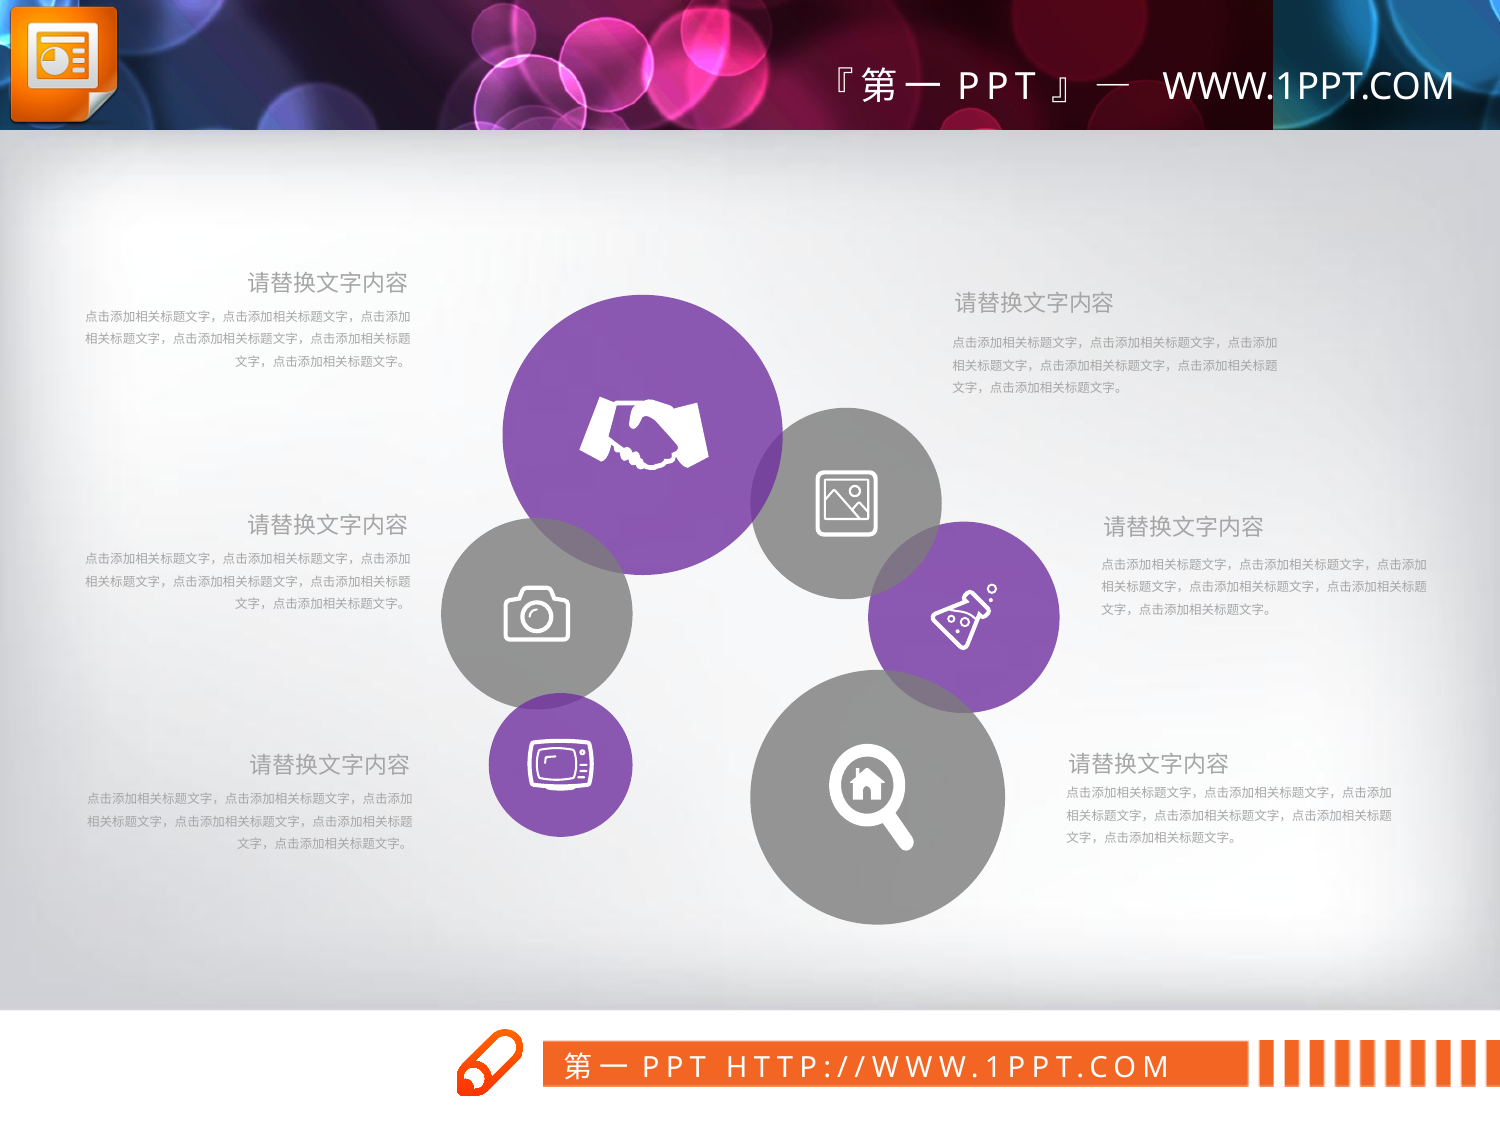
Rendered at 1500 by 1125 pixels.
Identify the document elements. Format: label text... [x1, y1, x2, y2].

text_box 请替换文字内容 [94, 497, 425, 547]
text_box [502, 294, 783, 576]
text_box 请替换文字内容 [1052, 735, 1382, 785]
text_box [440, 517, 633, 710]
text_box 点击添加相关标题文字，点击添加相关标题文字，点击添加相关标题文字，点击添加相关标题文字，点击添加相关标题文字，点击添加相关标题文字。 [1052, 770, 1412, 853]
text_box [750, 407, 942, 600]
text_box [867, 521, 1060, 714]
text_box 点击添加相关标题文字，点击添加相关标题文字，点击添加相关标题文字，点击添加相关标题文字，点击添加相关标题文字，点击添加相关标题文字。 [938, 320, 1298, 403]
picture [543, 1040, 1500, 1087]
text_box 请替换文字内容 [96, 737, 427, 787]
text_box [750, 669, 1006, 925]
text_box 请替换文字内容 [94, 255, 425, 305]
text_box 点击添加相关标题文字，点击添加相关标题文字，点击添加相关标题文字，点击添加相关标题文字，点击添加相关标题文字，点击添加相关标题文字。 [64, 536, 425, 618]
text_box 点击添加相关标题文字，点击添加相关标题文字，点击添加相关标题文字，点击添加相关标题文字，点击添加相关标题文字，点击添加相关标题文字。 [64, 294, 425, 376]
text_box 点击添加相关标题文字，点击添加相关标题文字，点击添加相关标题文字，点击添加相关标题文字，点击添加相关标题文字，点击添加相关标题文字。 [1087, 542, 1447, 624]
picture [0, 0, 1500, 1012]
text_box 请替换文字内容 [1087, 499, 1417, 549]
text_box 点击添加相关标题文字，点击添加相关标题文字，点击添加相关标题文字，点击添加相关标题文字，点击添加相关标题文字，点击添加相关标题文字。 [66, 776, 427, 859]
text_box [488, 692, 633, 838]
text_box 请替换文字内容 [938, 274, 1268, 324]
